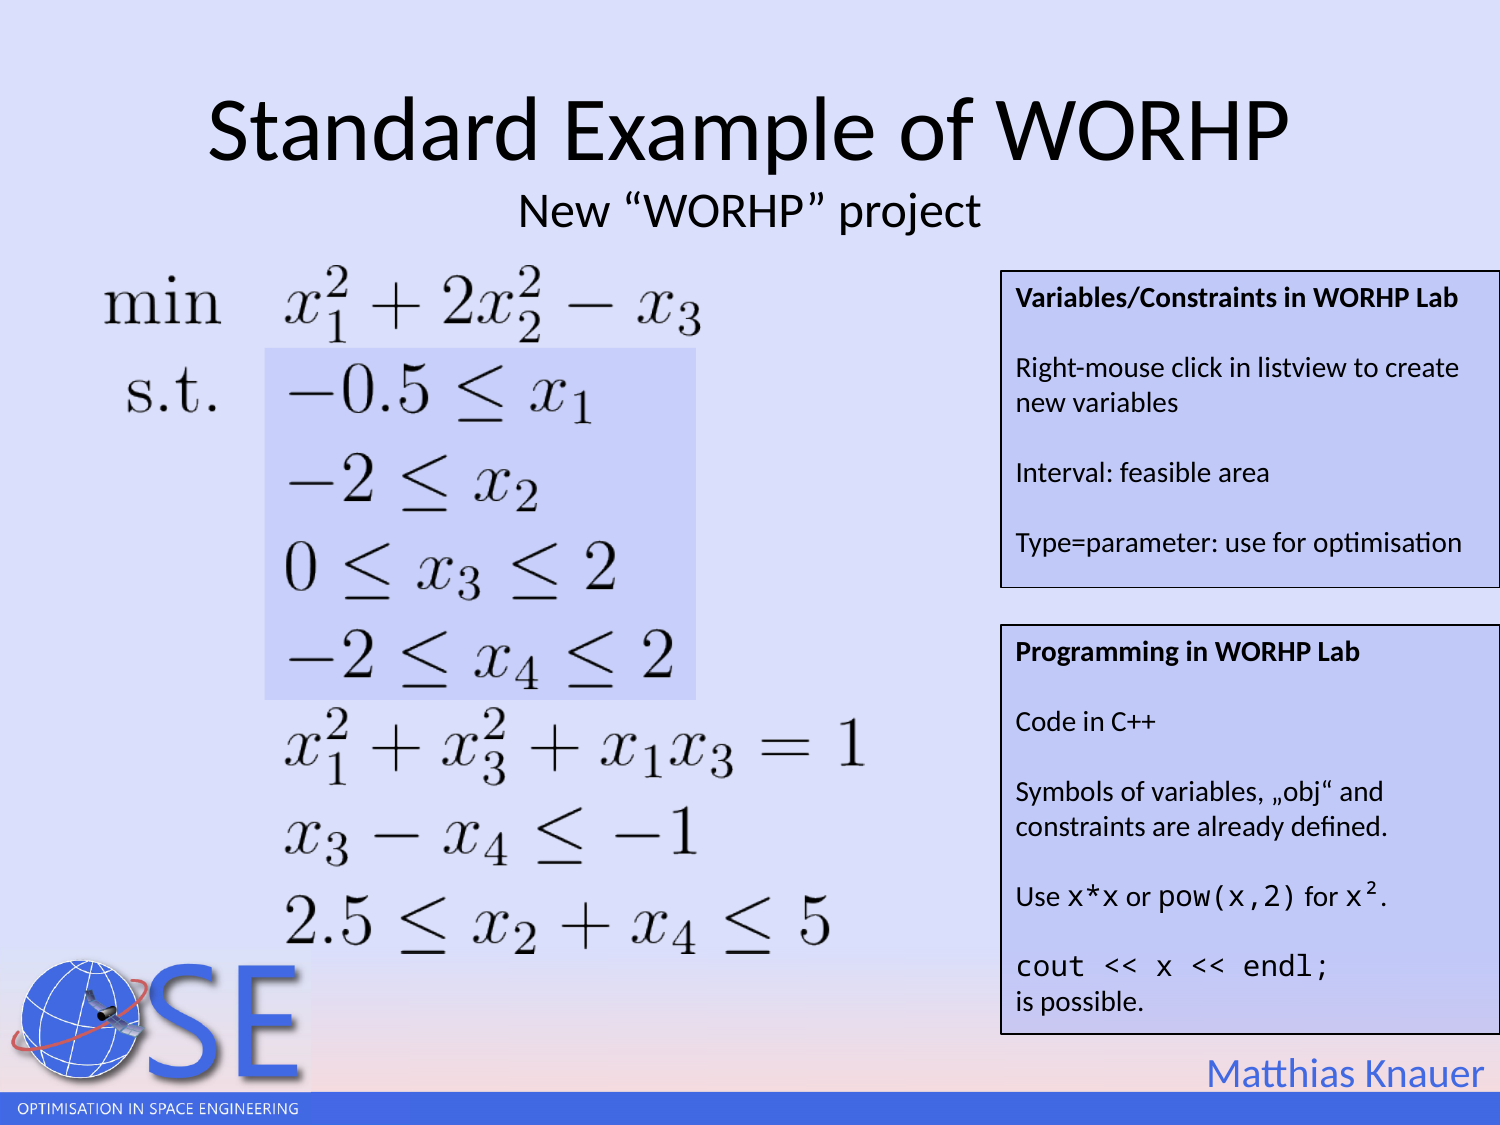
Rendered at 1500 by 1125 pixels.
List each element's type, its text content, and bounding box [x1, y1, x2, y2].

text_box Programming in WORHP Lab Code in C++ Symbols of variables, „obj“ and constraints are already defined. Use x*x or pow(x,2) for x². cout << x << endl; is possible. [1000, 624, 1500, 1035]
text_box New “WORHP” project [0, 170, 1500, 245]
title Standard Example of WORHP [49, 17, 1451, 170]
picture [0, 265, 1500, 1125]
text_box Variables/Constraints in WORHP Lab Right-mouse click in listview to create new variables Interval: feasible area Type=parameter: use for optimisation [1000, 270, 1500, 588]
